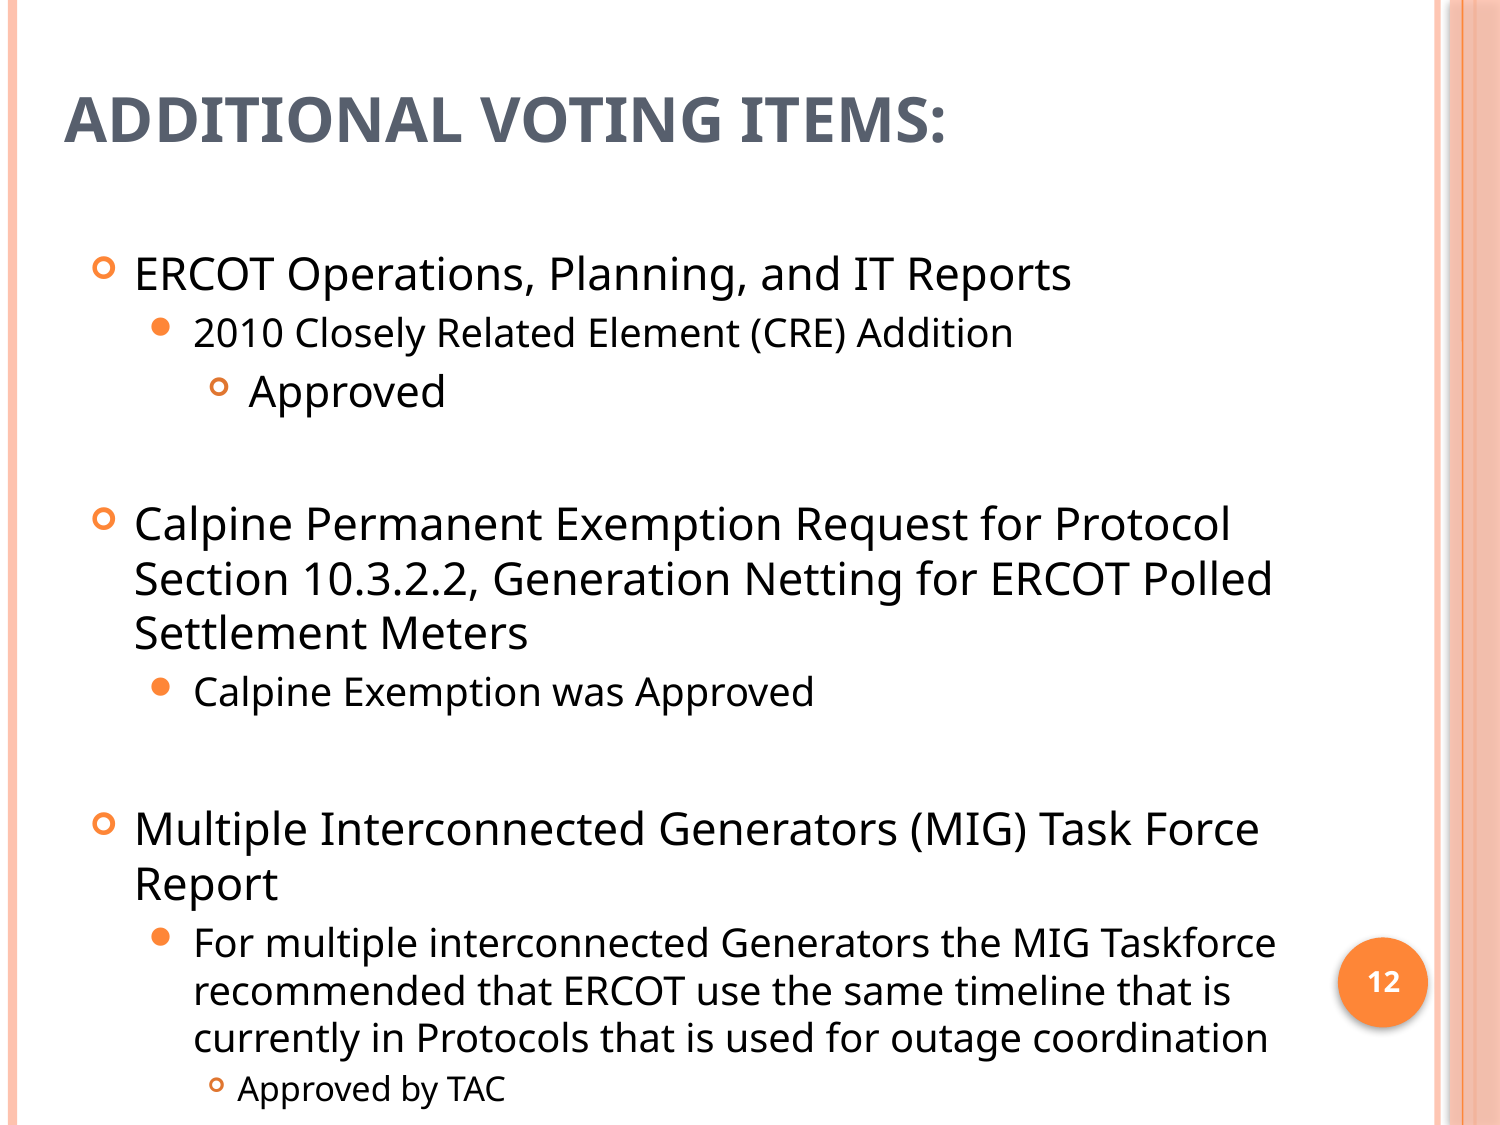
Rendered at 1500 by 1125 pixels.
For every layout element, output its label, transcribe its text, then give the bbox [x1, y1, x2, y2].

list ERCOT Operations, Planning, and IT Reports 2010 Closely Related Element (CRE) Addition Approved Calpine Permanent Exemption Request for Protocol Section 10.3.2.2, Generation Netting for ERCOT Polled Settlement Meters Calpine Exemption was Approved Multiple Interconnected Generators (MIG) Task Force Report For multiple interconnected Generators the MIG Taskforce recommended that ERCOT use the same timeline that is currently in Protocols that is used for outage coordination Approved by TAC [75, 237, 1375, 1125]
title Additional Voting Items: [50, 50, 1438, 238]
slide_number 12 [1333, 940, 1434, 1027]
